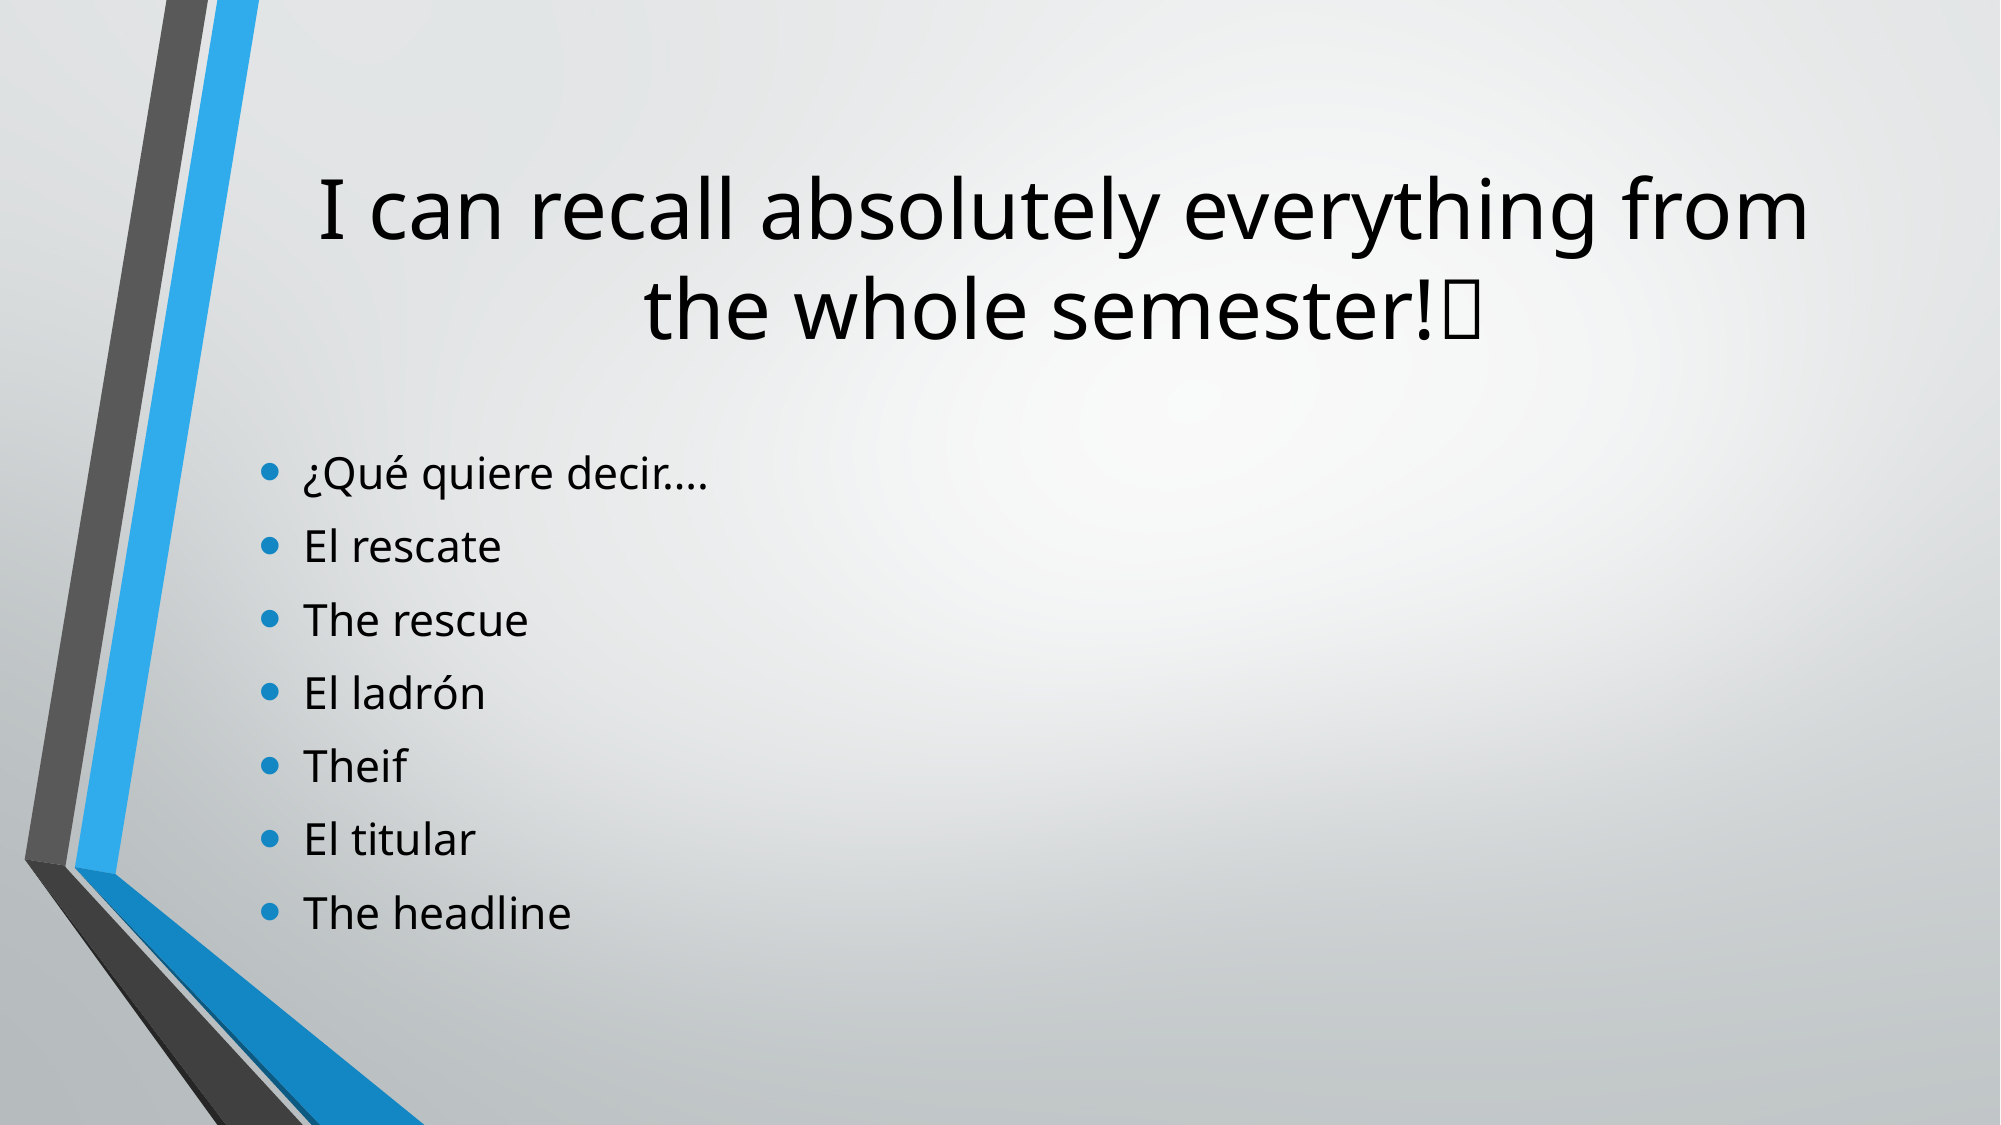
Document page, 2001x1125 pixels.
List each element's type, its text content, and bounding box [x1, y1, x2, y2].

list ¿Qué quiere decir…. El rescate The rescue El ladrón Theif El titular The headline [243, 437, 1887, 950]
title I can recall absolutely everything from the whole semester! [243, 112, 1887, 400]
